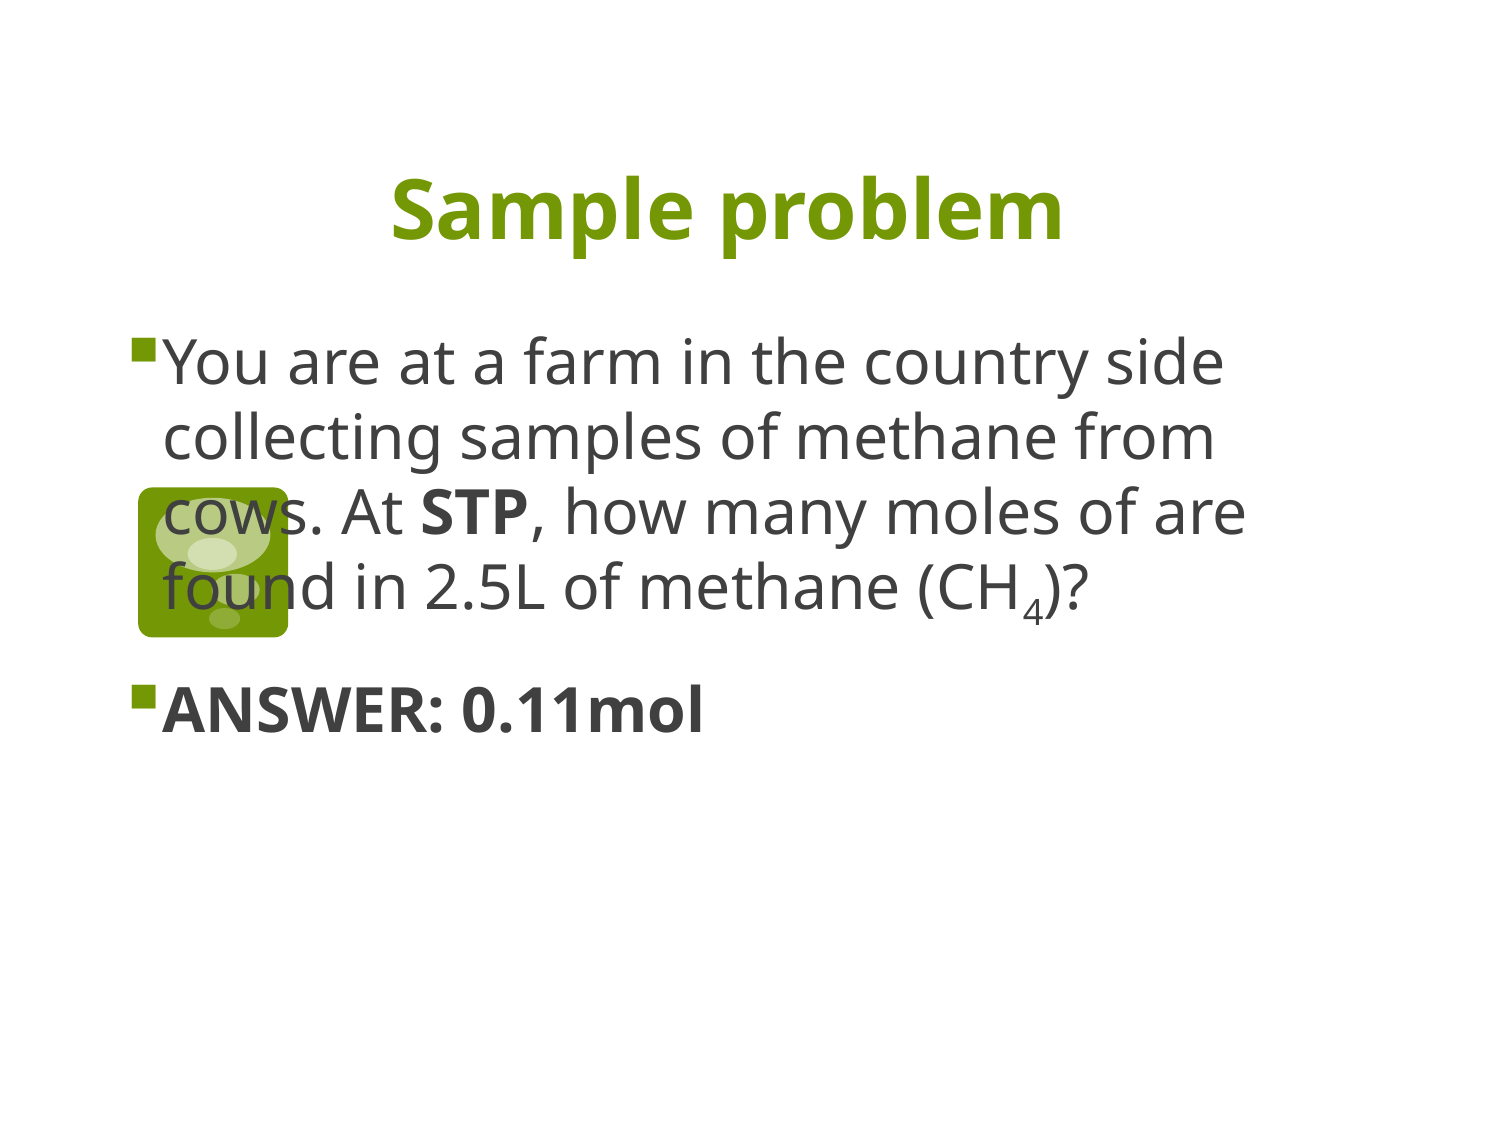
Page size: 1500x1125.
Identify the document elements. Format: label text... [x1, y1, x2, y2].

title Sample problem [323, 76, 1135, 264]
list You are at a farm in the country side collecting samples of methane from cows. At STP, how many moles of are found in 2.5L of methane (CH4)? ANSWER: 0.11mol [110, 314, 1374, 1040]
